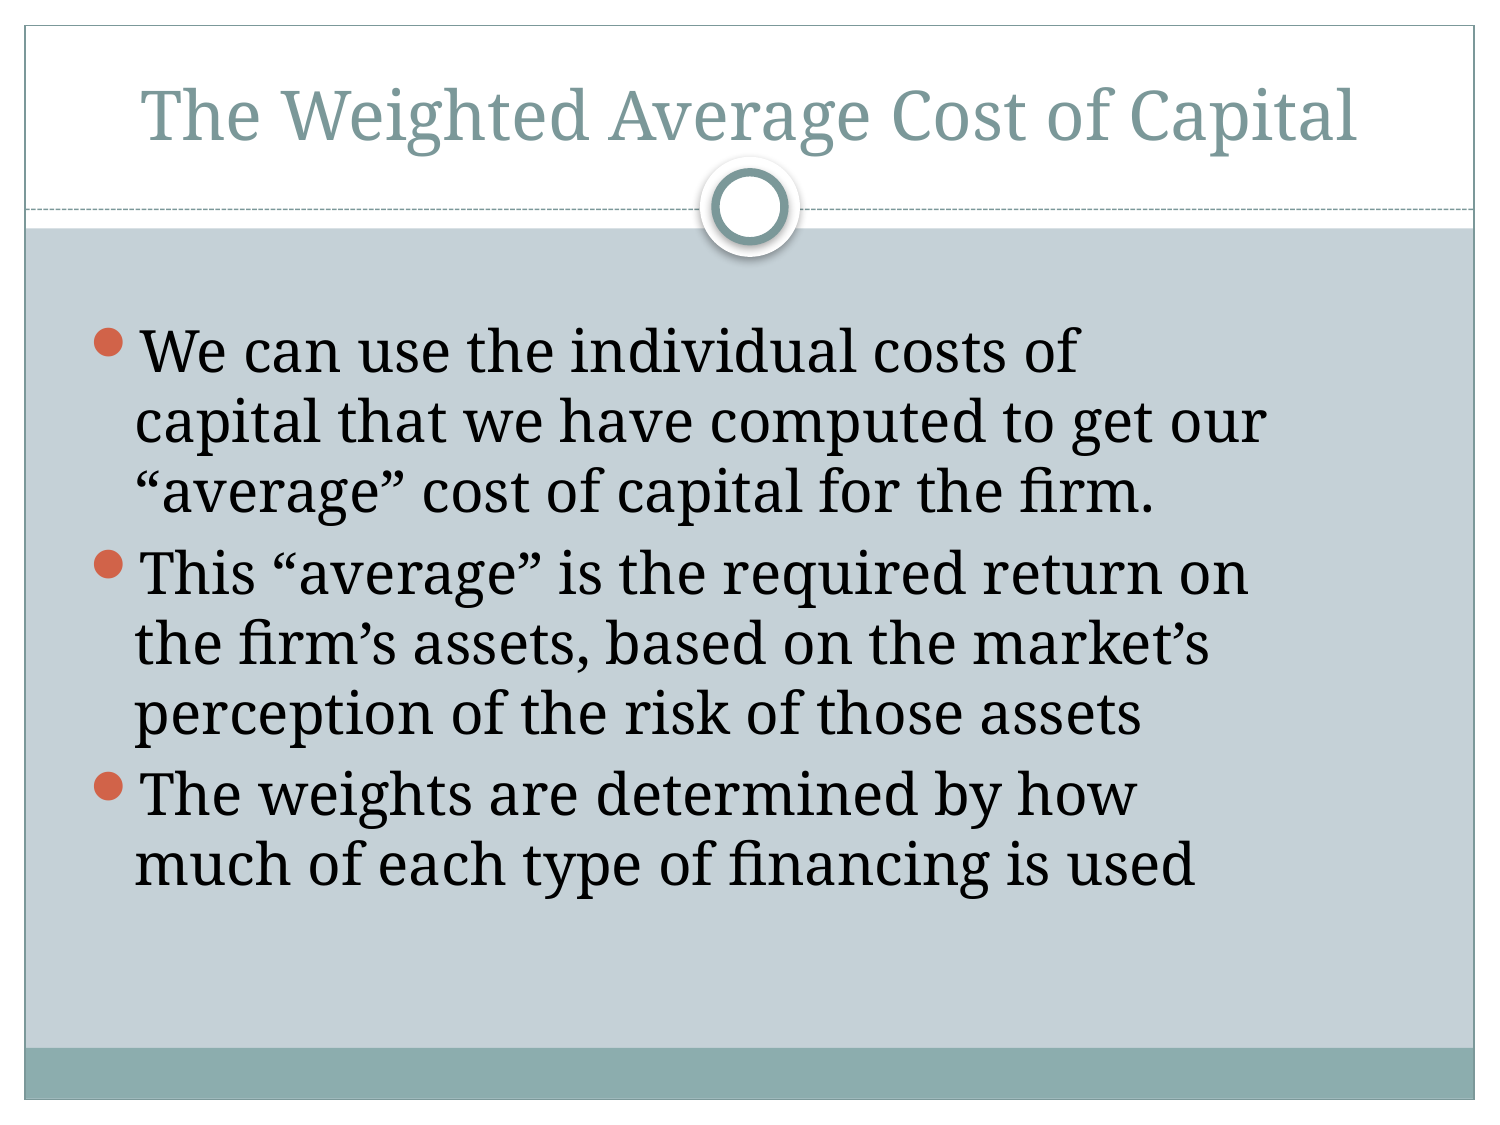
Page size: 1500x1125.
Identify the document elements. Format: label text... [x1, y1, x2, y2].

title The Weighted Average Cost of Capital [49, 37, 1450, 162]
list We can use the individual costs of capital that we have computed to get our “average” cost of capital for the firm. This “average” is the required return on the firm’s assets, based on the market’s perception of the risk of those assets The weights are determined by how much of each type of financing is used [75, 306, 1287, 1050]
